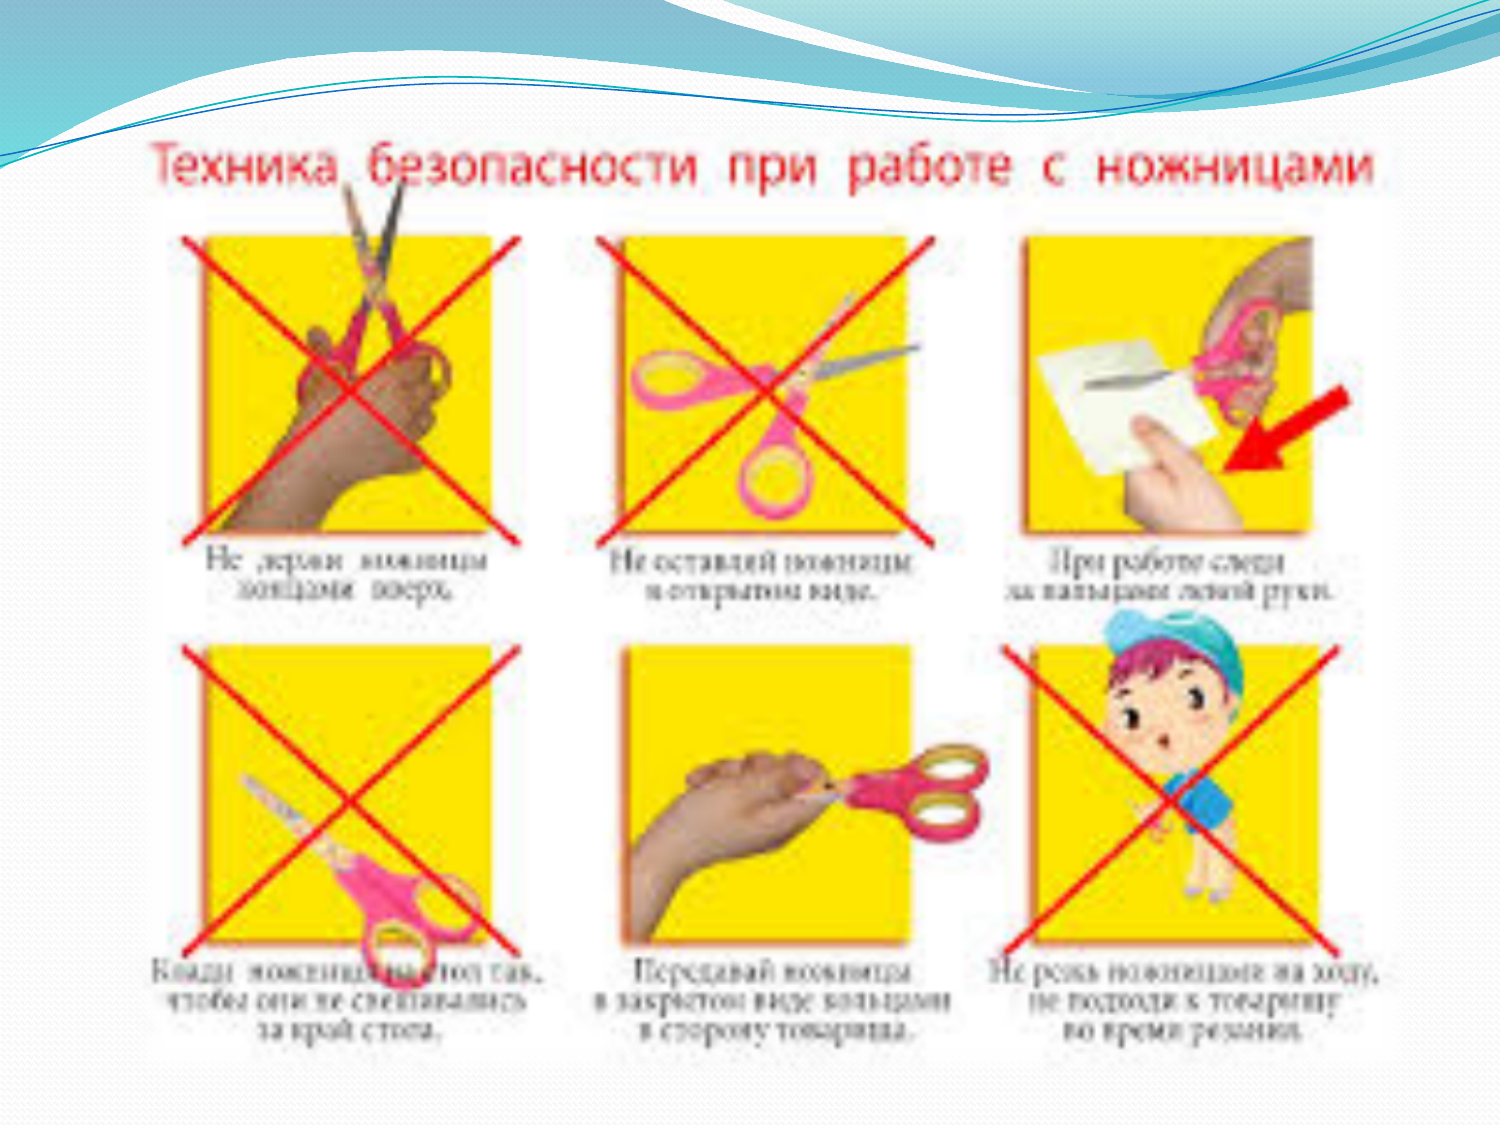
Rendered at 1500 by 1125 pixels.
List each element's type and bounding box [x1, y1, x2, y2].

list [128, 116, 1419, 1083]
